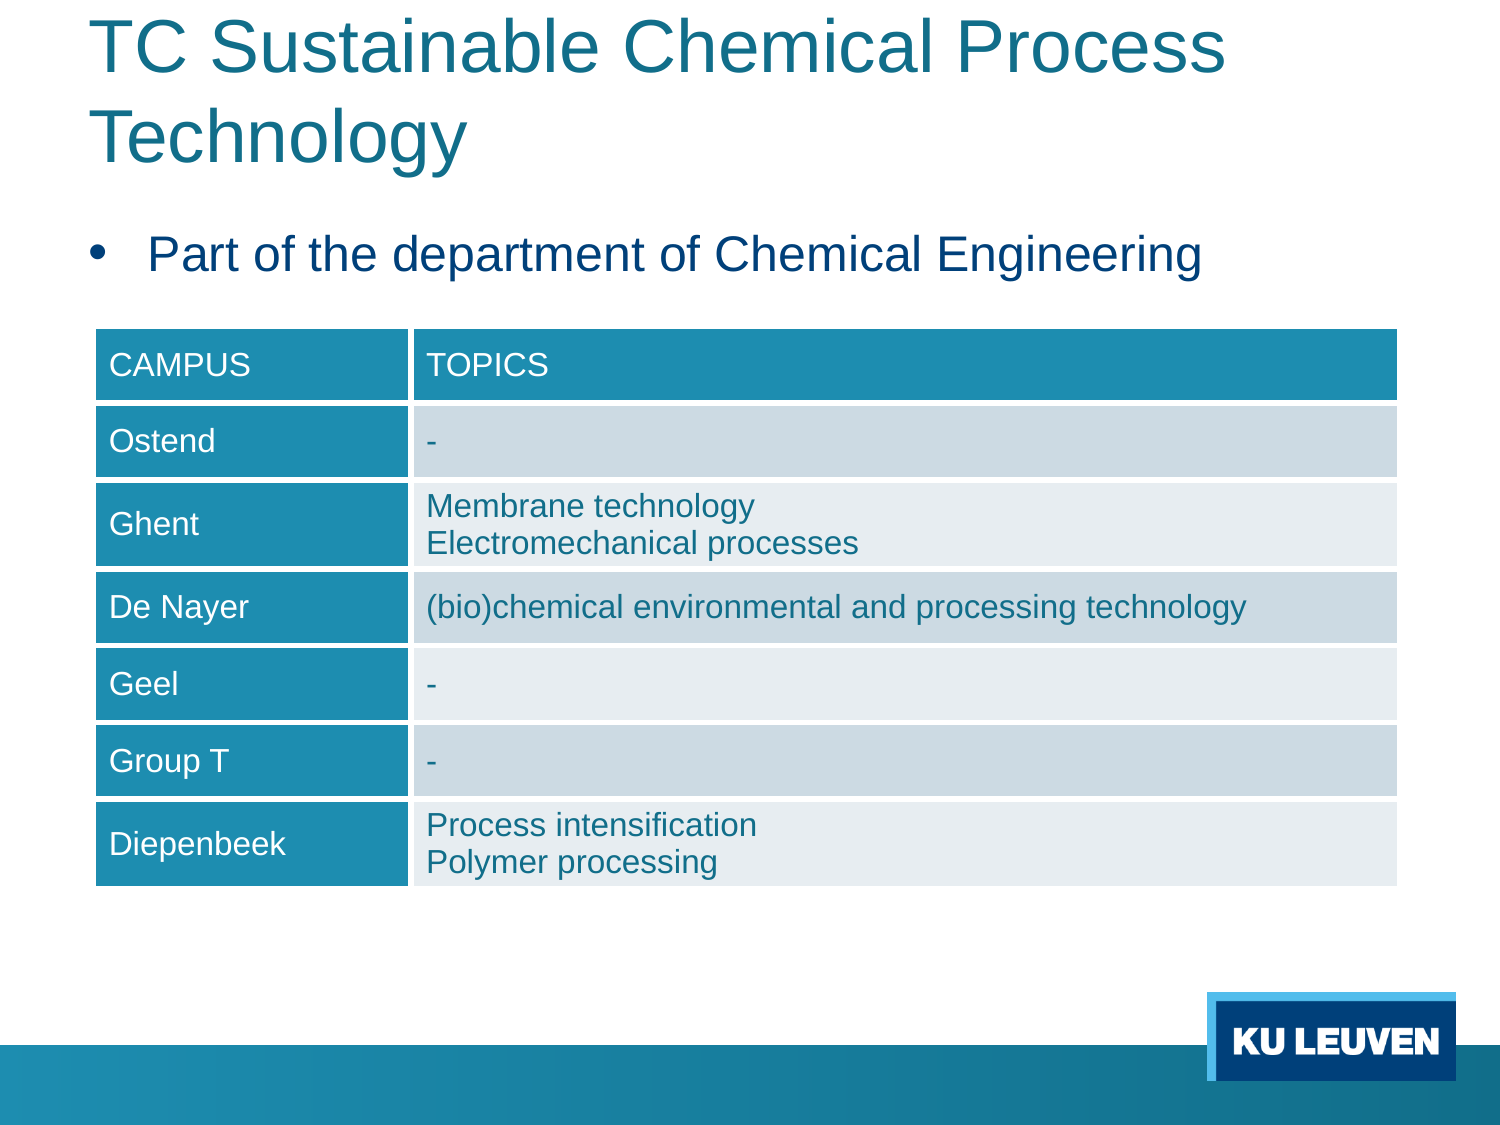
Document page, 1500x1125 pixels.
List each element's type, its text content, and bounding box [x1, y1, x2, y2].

list Part of the department of Chemical Engineering [88, 221, 1456, 948]
table_cell - [414, 648, 1397, 720]
table_cell - [414, 406, 1397, 477]
table_cell Diepenbeek [96, 802, 408, 886]
table_cell (bio)chemical environmental and processing technology [414, 572, 1397, 643]
table_cell - [414, 725, 1397, 796]
table_cell Group T [96, 725, 408, 796]
table_cell Ghent [96, 483, 408, 566]
table_cell Membrane technology Electromechanical processes [414, 483, 1397, 566]
table_cell De Nayer [96, 572, 408, 643]
table_cell Ostend [96, 406, 408, 477]
table_header TOPICS [414, 329, 1397, 400]
table_header CAMPUS [96, 329, 408, 400]
title TC Sustainable Chemical Process Technology [88, 29, 1456, 178]
table_cell Process intensification Polymer processing [414, 802, 1397, 886]
table_cell Geel [96, 648, 408, 720]
picture [1207, 992, 1456, 1081]
